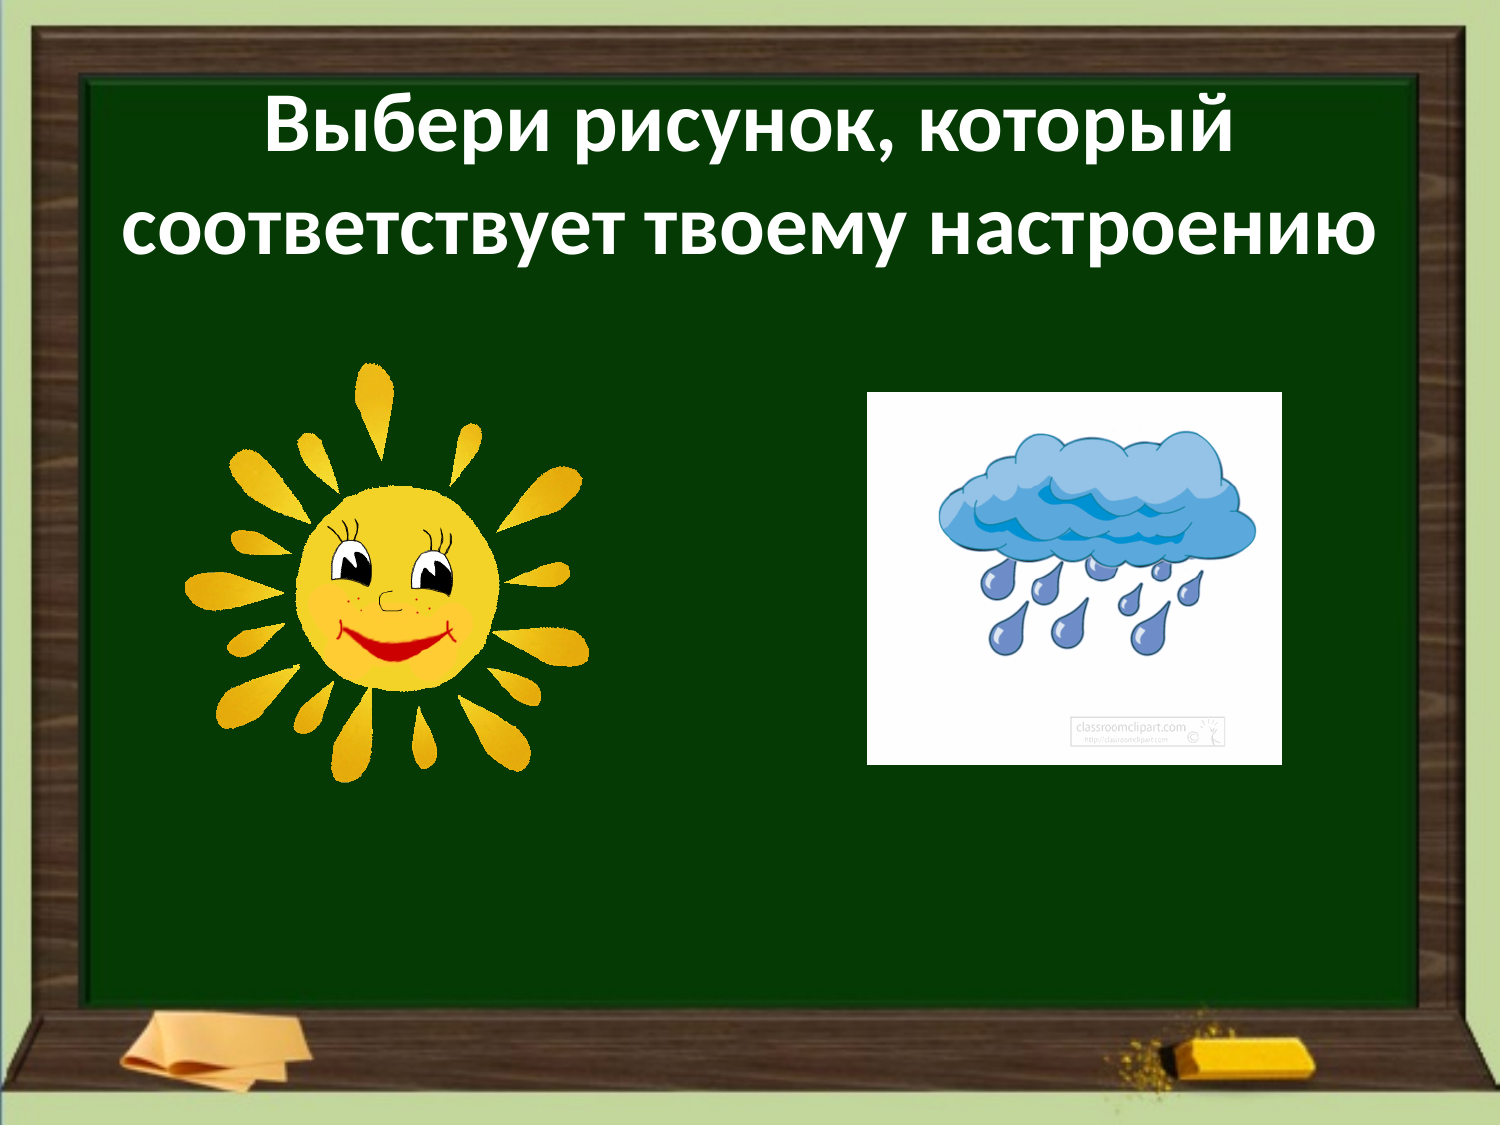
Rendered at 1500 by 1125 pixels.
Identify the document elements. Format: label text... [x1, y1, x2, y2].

title Выбери рисунок, который соответствует твоему настроению [75, 45, 1425, 293]
picture [0, 0, 1500, 1125]
